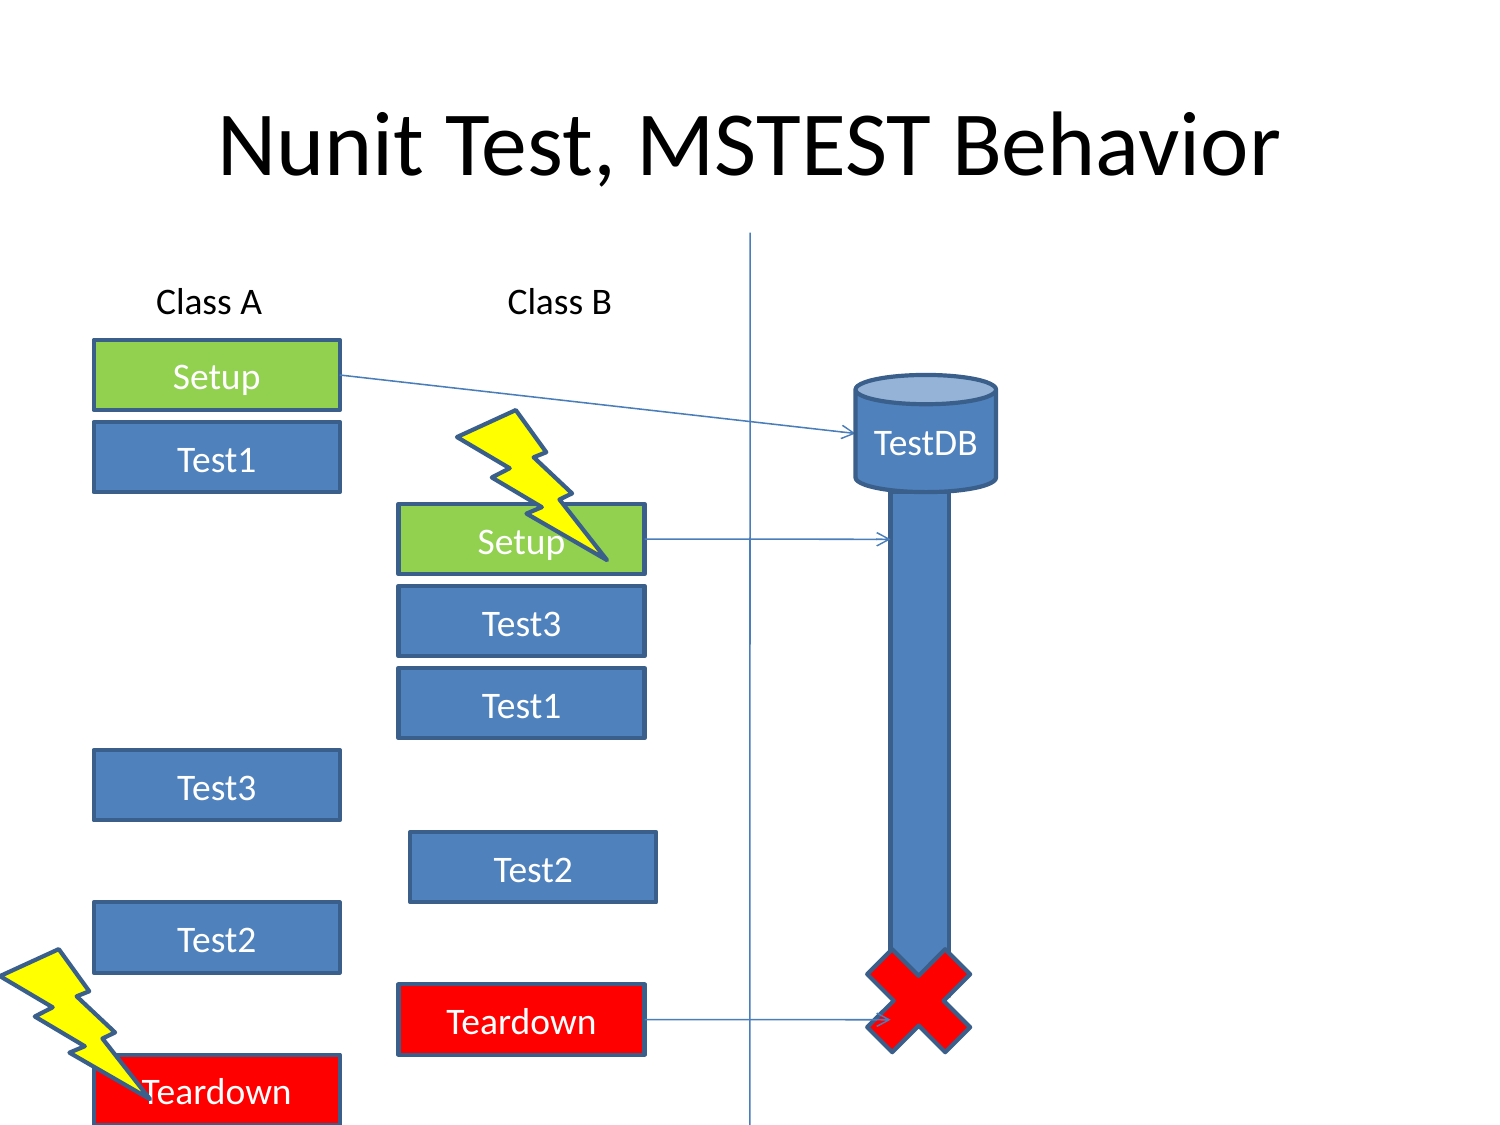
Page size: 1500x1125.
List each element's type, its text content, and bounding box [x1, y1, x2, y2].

text_box [888, 687, 951, 972]
text_box Test1 [396, 687, 647, 740]
text_box Setup [92, 338, 342, 412]
text_box TestDB [853, 372, 999, 495]
text_box Setup [858, 378, 993, 402]
text_box Test2 [408, 830, 658, 904]
text_box Class B [492, 269, 628, 330]
text_box Teardown [396, 982, 647, 1057]
text_box Test1 [92, 420, 342, 494]
text_box Test3 [92, 748, 342, 822]
text_box [454, 408, 609, 562]
text_box Test3 [396, 584, 647, 658]
text_box Test1 [396, 666, 647, 677]
text_box Class A [141, 269, 278, 330]
title Nunit Test, MSTEST Behavior [75, 45, 1425, 233]
text_box [865, 947, 973, 1055]
text_box Test2 [92, 900, 342, 975]
text_box Setup [396, 502, 647, 576]
text_box Teardown [92, 1053, 342, 1125]
text_box [0, 947, 152, 1101]
text_box [888, 493, 951, 677]
